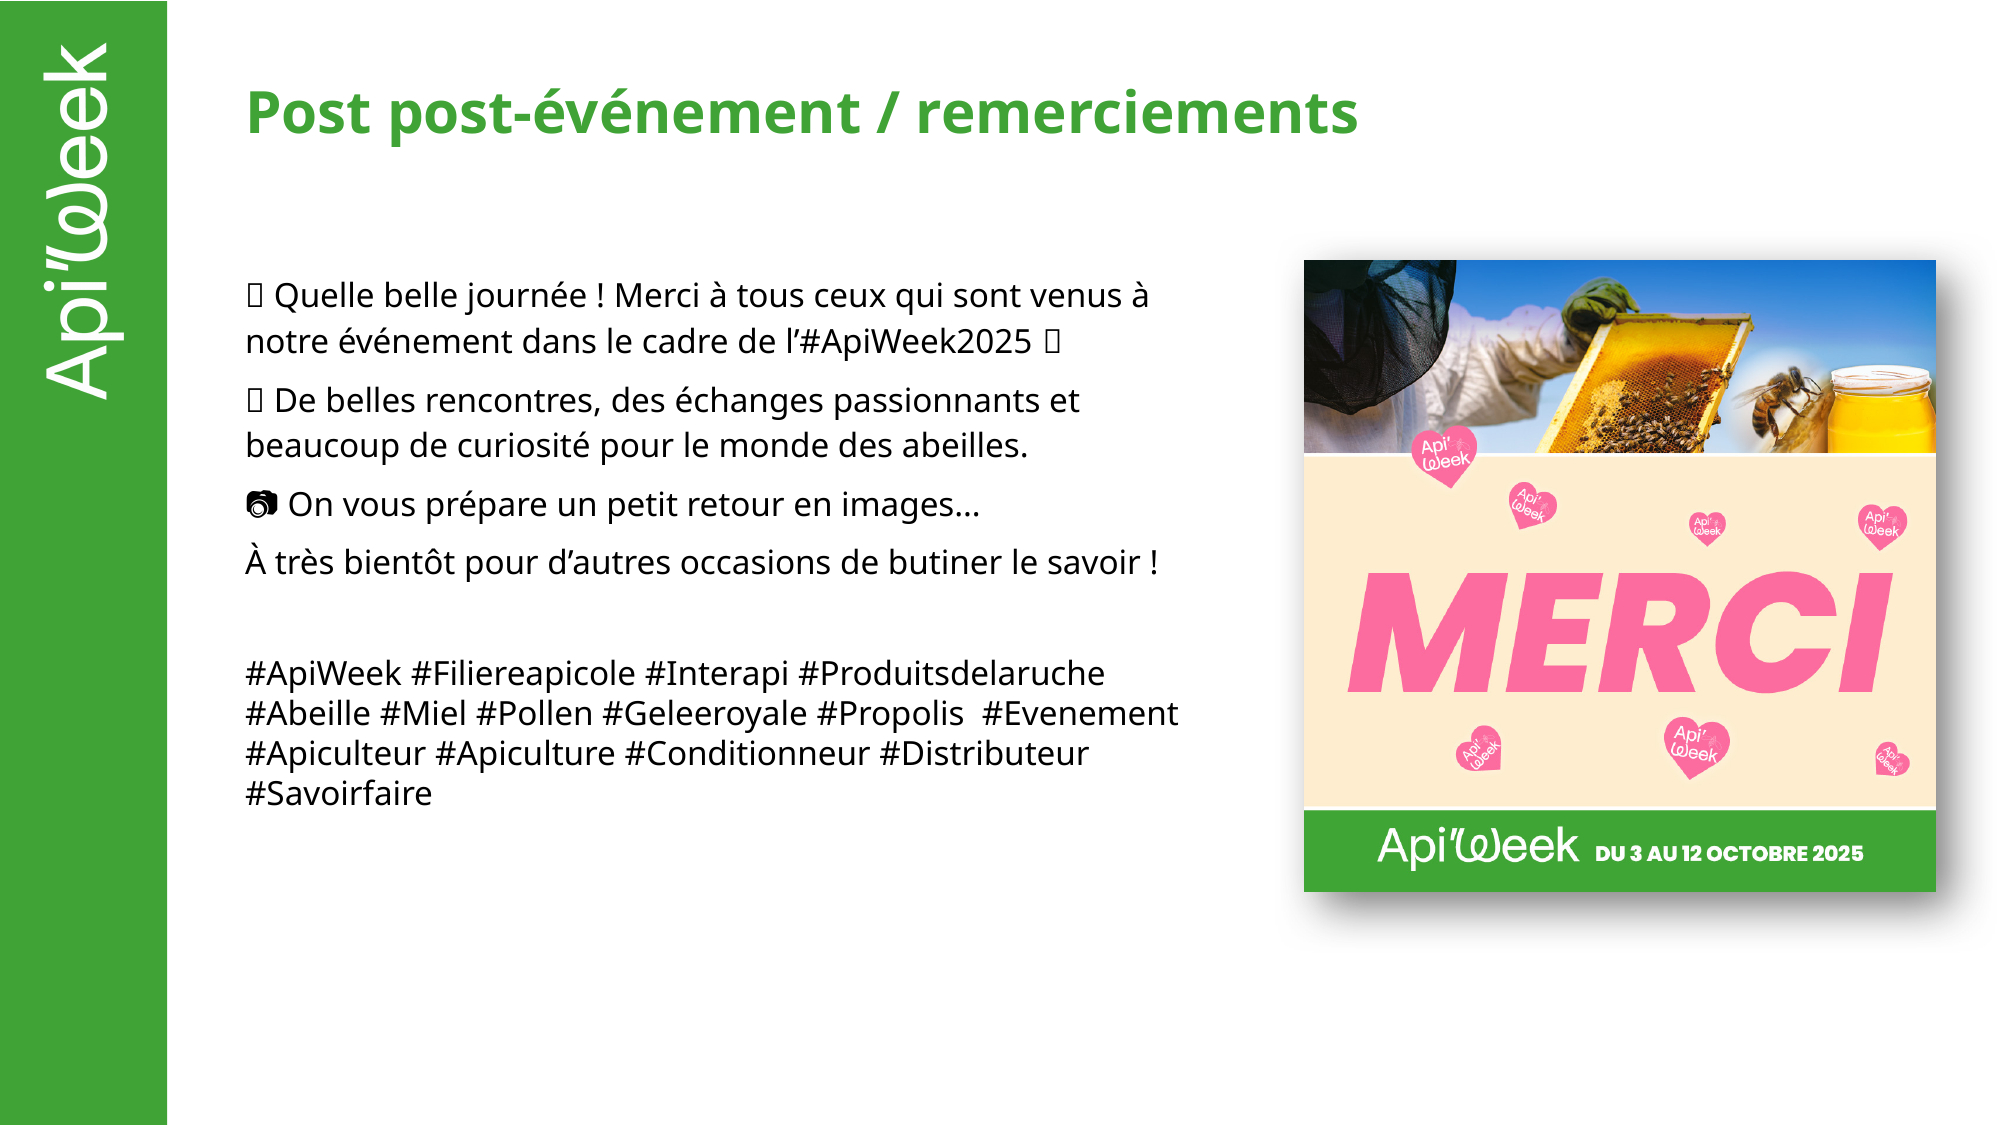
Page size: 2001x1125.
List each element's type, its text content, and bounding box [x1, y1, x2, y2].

text_box 🌟 Quelle belle journée ! Merci à tous ceux qui sont venus à notre événement dans le cadre de l’#ApiWeek2025 🐝 🎉 De belles rencontres, des échanges passionnants et beaucoup de curiosité pour le monde des abeilles. 📷 On vous prépare un petit retour en images… À très bientôt pour d’autres occasions de butiner le savoir ! #ApiWeek #Filiereapicole #Interapi #Produitsdelaruche #Abeille #Miel #Pollen #Geleeroyale #Propolis #Evenement #Apiculteur #Apiculture #Conditionneur #Distributeur #Savoirfaire [229, 260, 1243, 820]
text_box [0, 270, 168, 1125]
picture [1304, 260, 1937, 893]
picture [0, 43, 263, 400]
text_box Post post-événement / remerciements [229, 68, 1978, 154]
text_box [0, 1, 168, 180]
